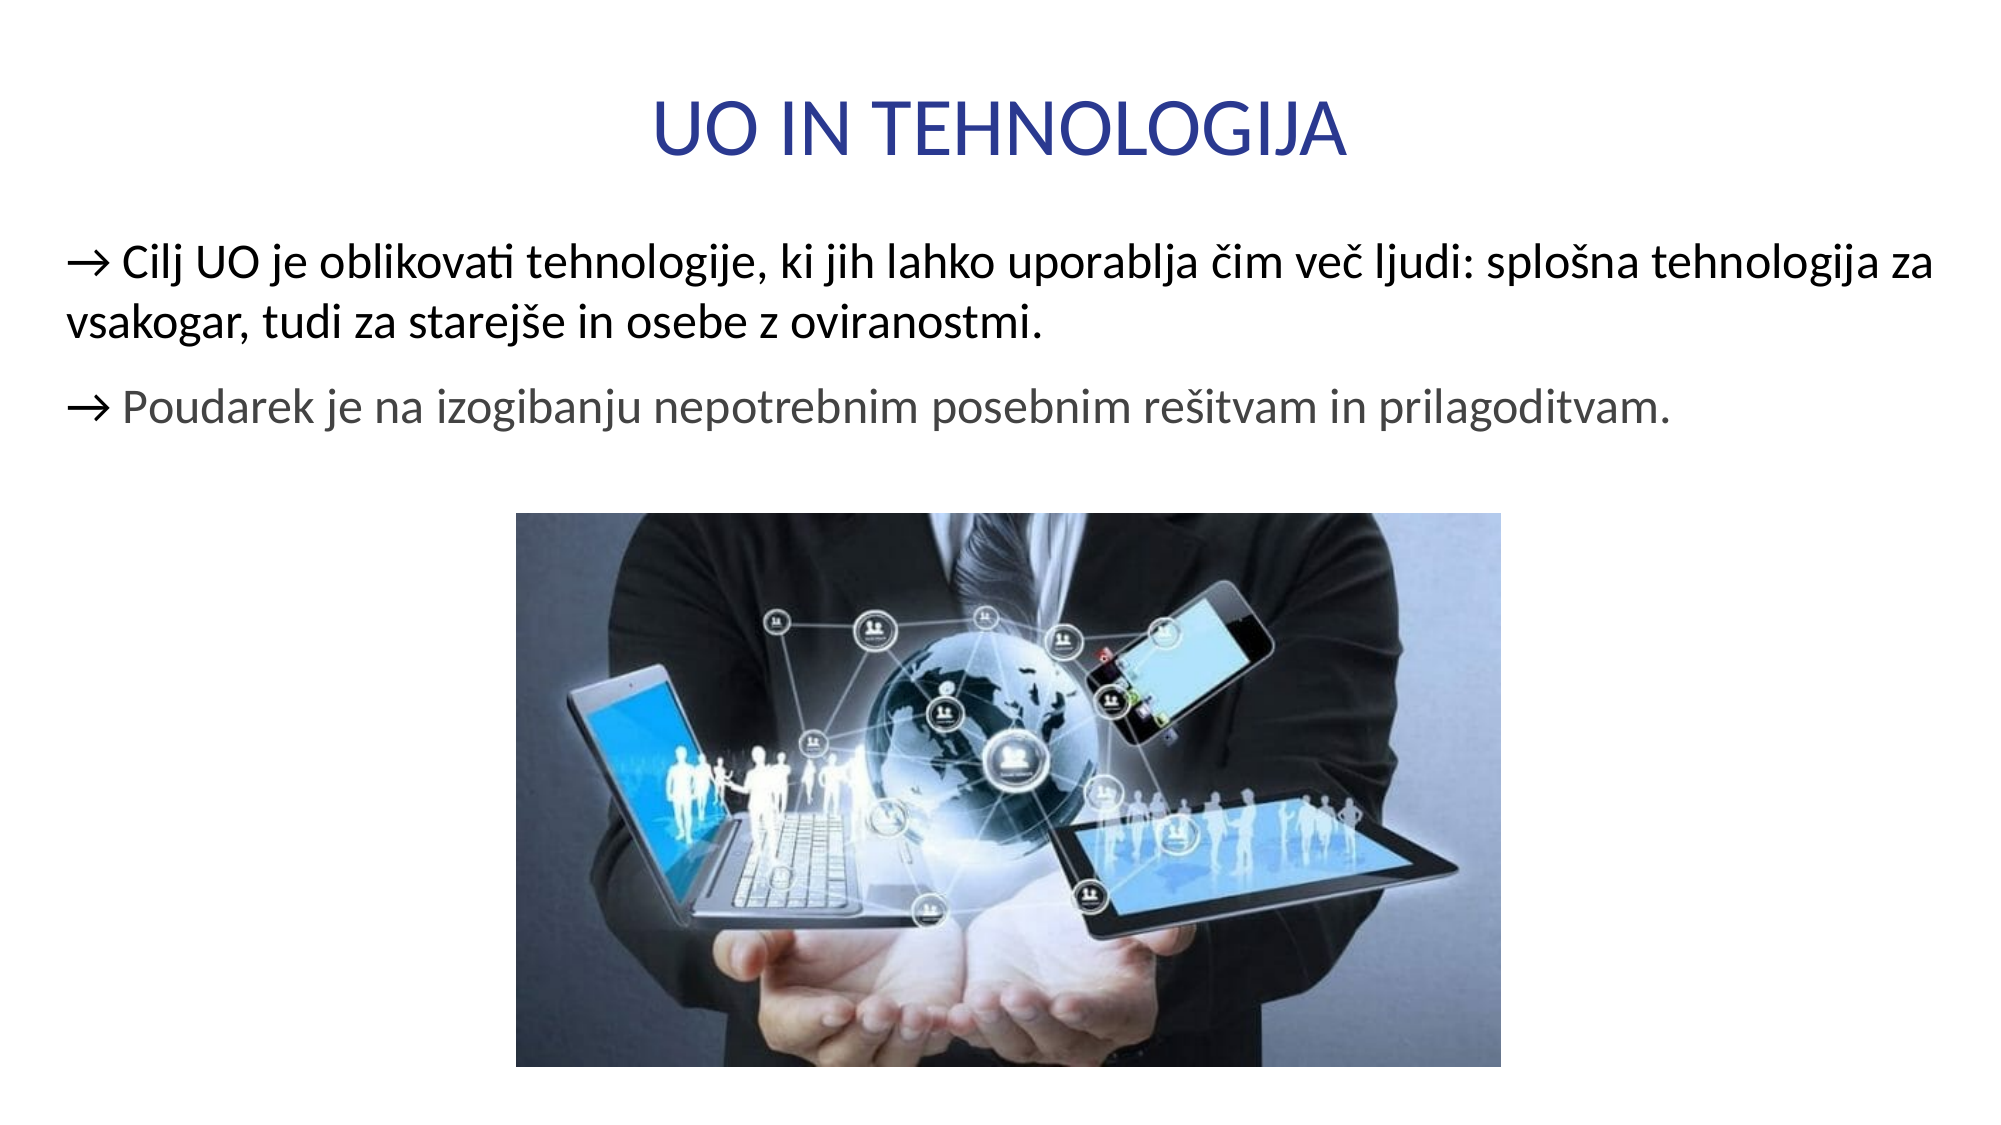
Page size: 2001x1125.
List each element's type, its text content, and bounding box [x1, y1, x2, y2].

title UO IN TEHNOLOGIJA [137, 24, 1863, 220]
list → Cilj UO je oblikovati tehnologije, ki jih lahko uporablja čim več ljudi: splošna tehnologija za vsakogar, tudi za starejše in osebe z oviranostmi. → Poudarek je na izogibanju nepotrebnim posebnim rešitvam in prilagoditvam. [50, 220, 1967, 1025]
picture [516, 513, 1501, 1067]
